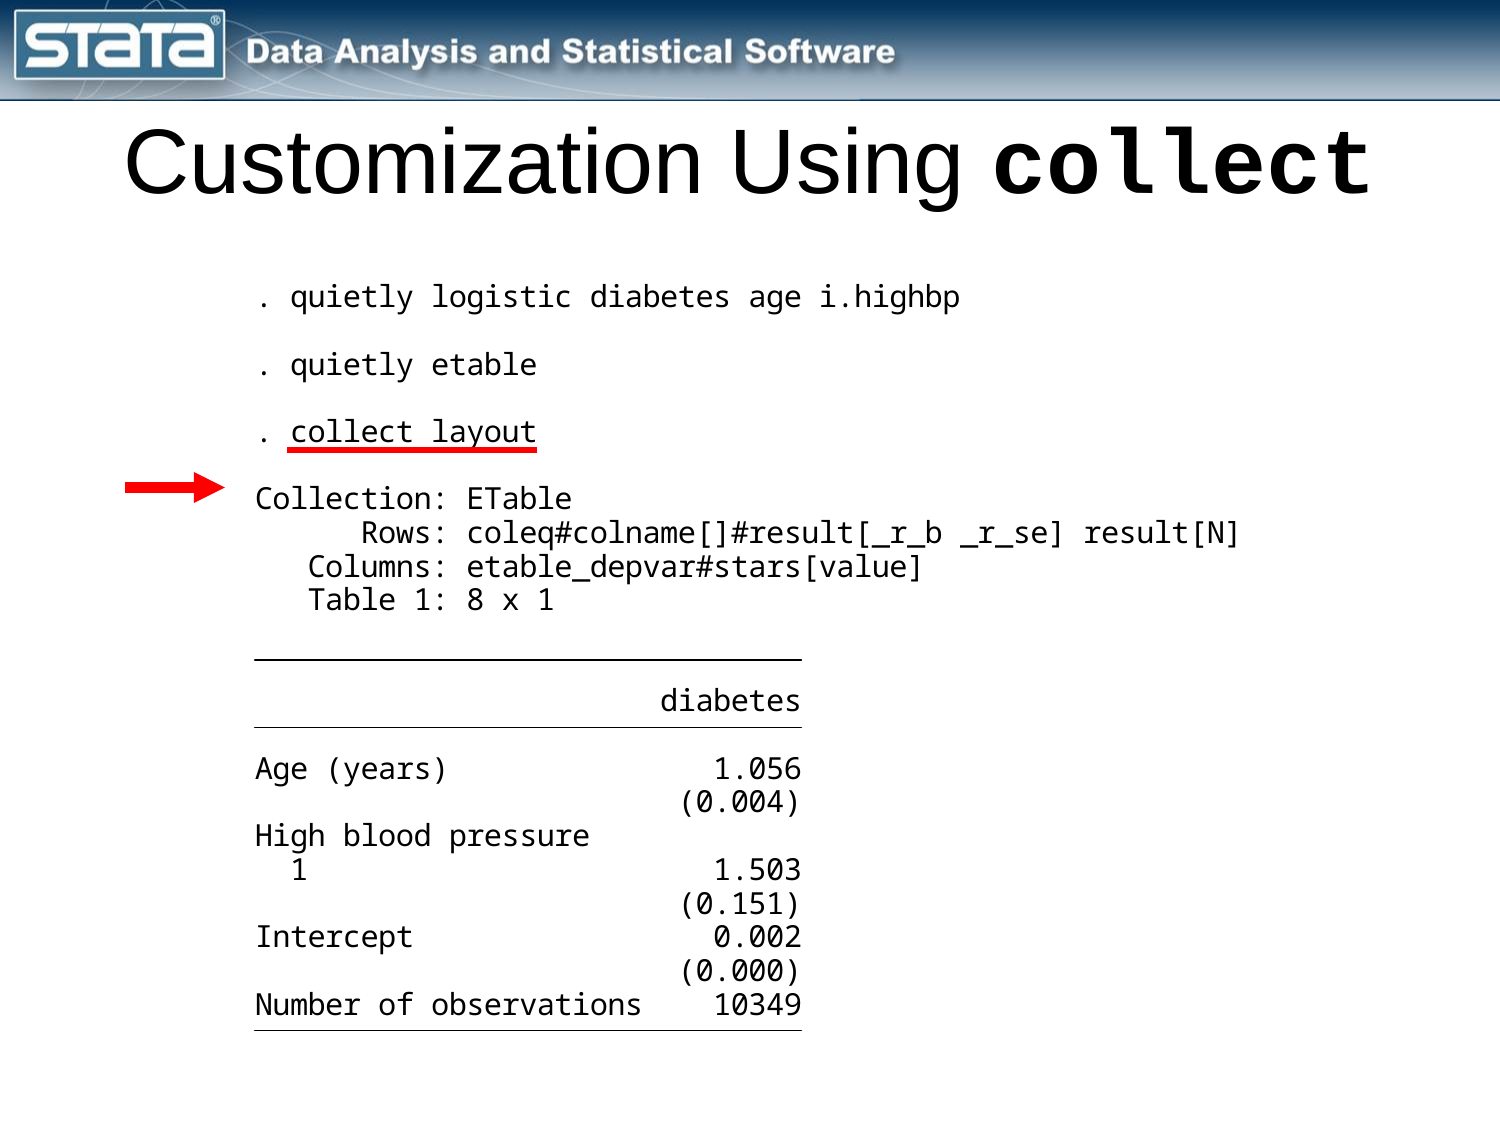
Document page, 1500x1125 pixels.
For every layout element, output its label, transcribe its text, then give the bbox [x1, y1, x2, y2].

picture [249, 274, 1270, 1051]
picture [0, 0, 1500, 102]
title Customization Using collect [0, 108, 1500, 213]
